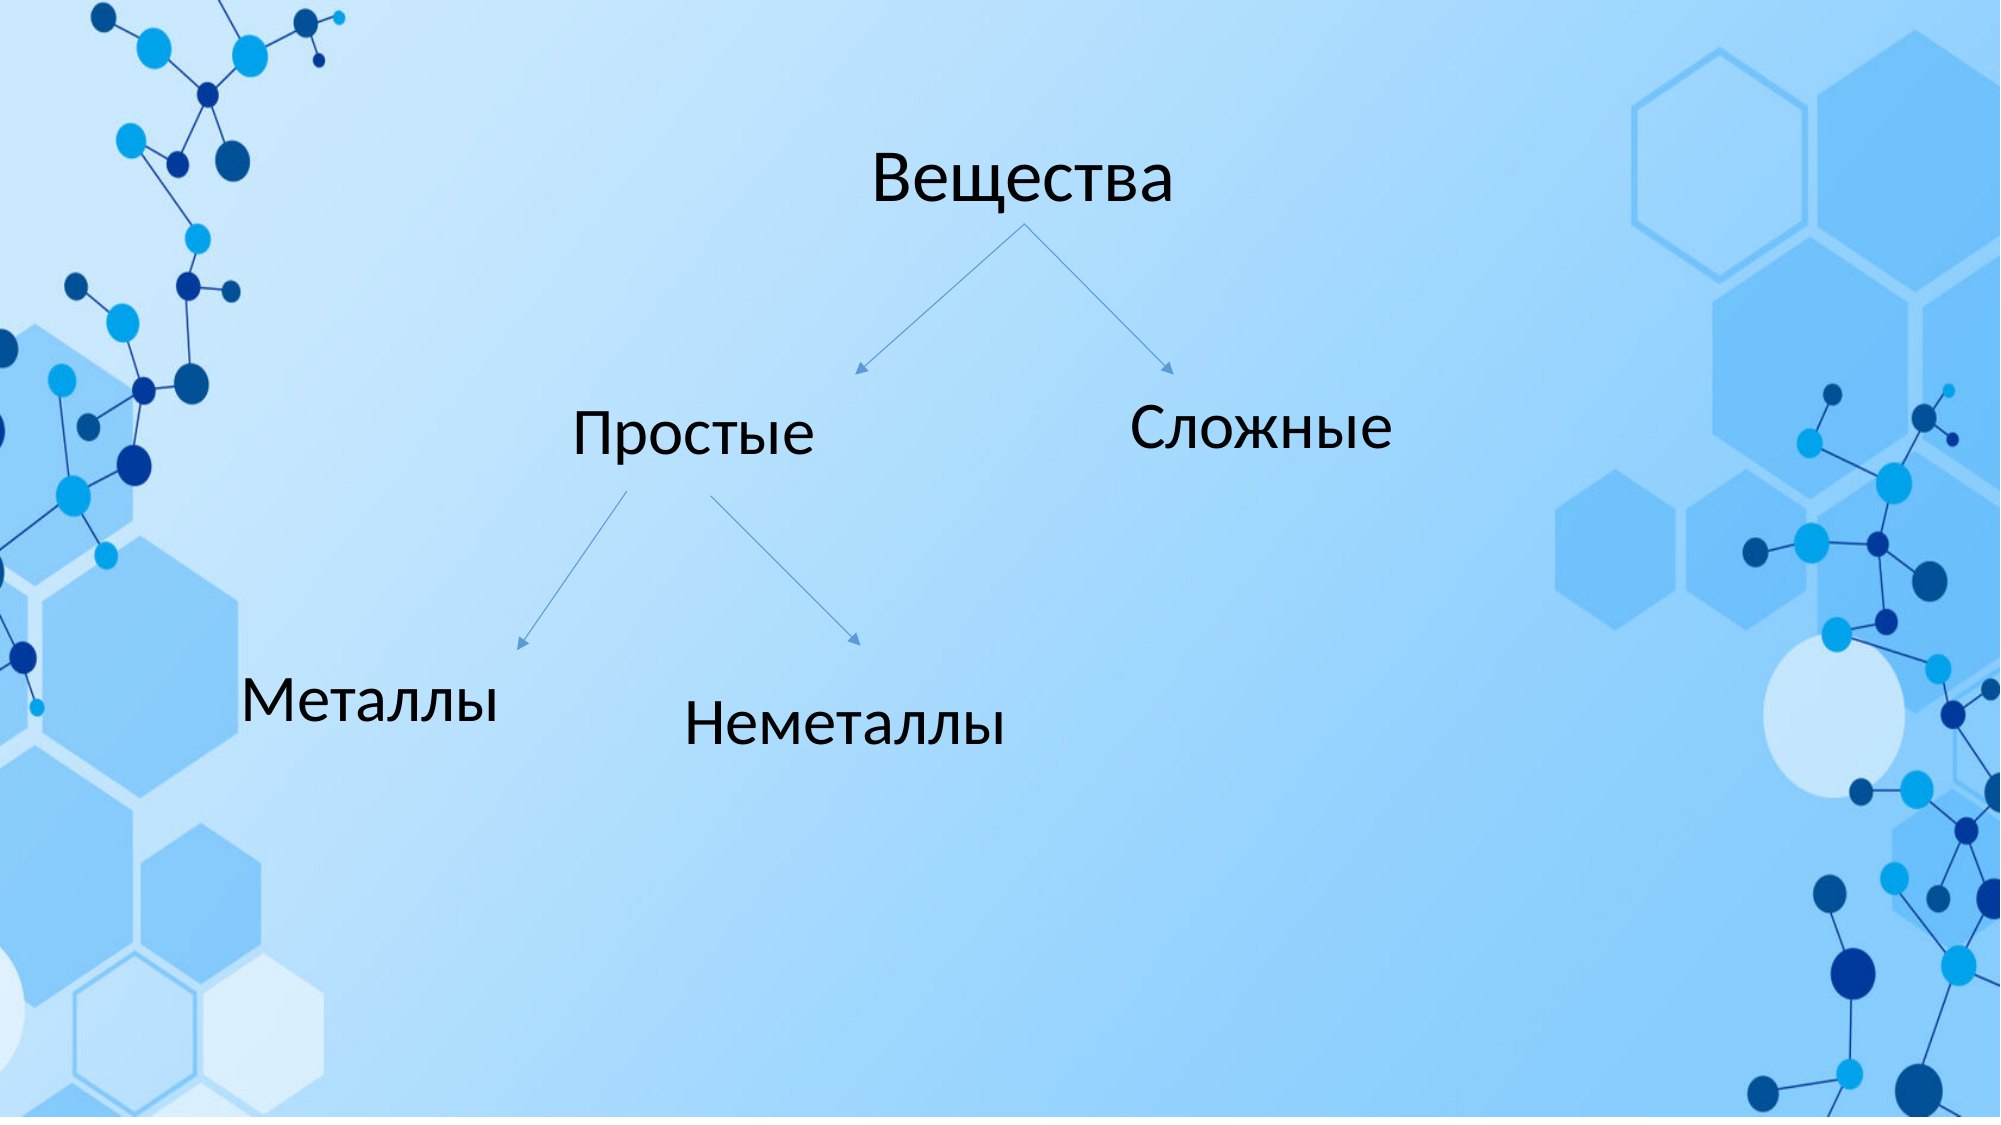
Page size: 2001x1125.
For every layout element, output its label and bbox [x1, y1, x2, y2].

picture [0, 0, 2000, 1117]
text_box [1024, 224, 1174, 375]
text_box [710, 495, 861, 646]
text_box [517, 491, 627, 651]
text_box [855, 224, 1024, 375]
